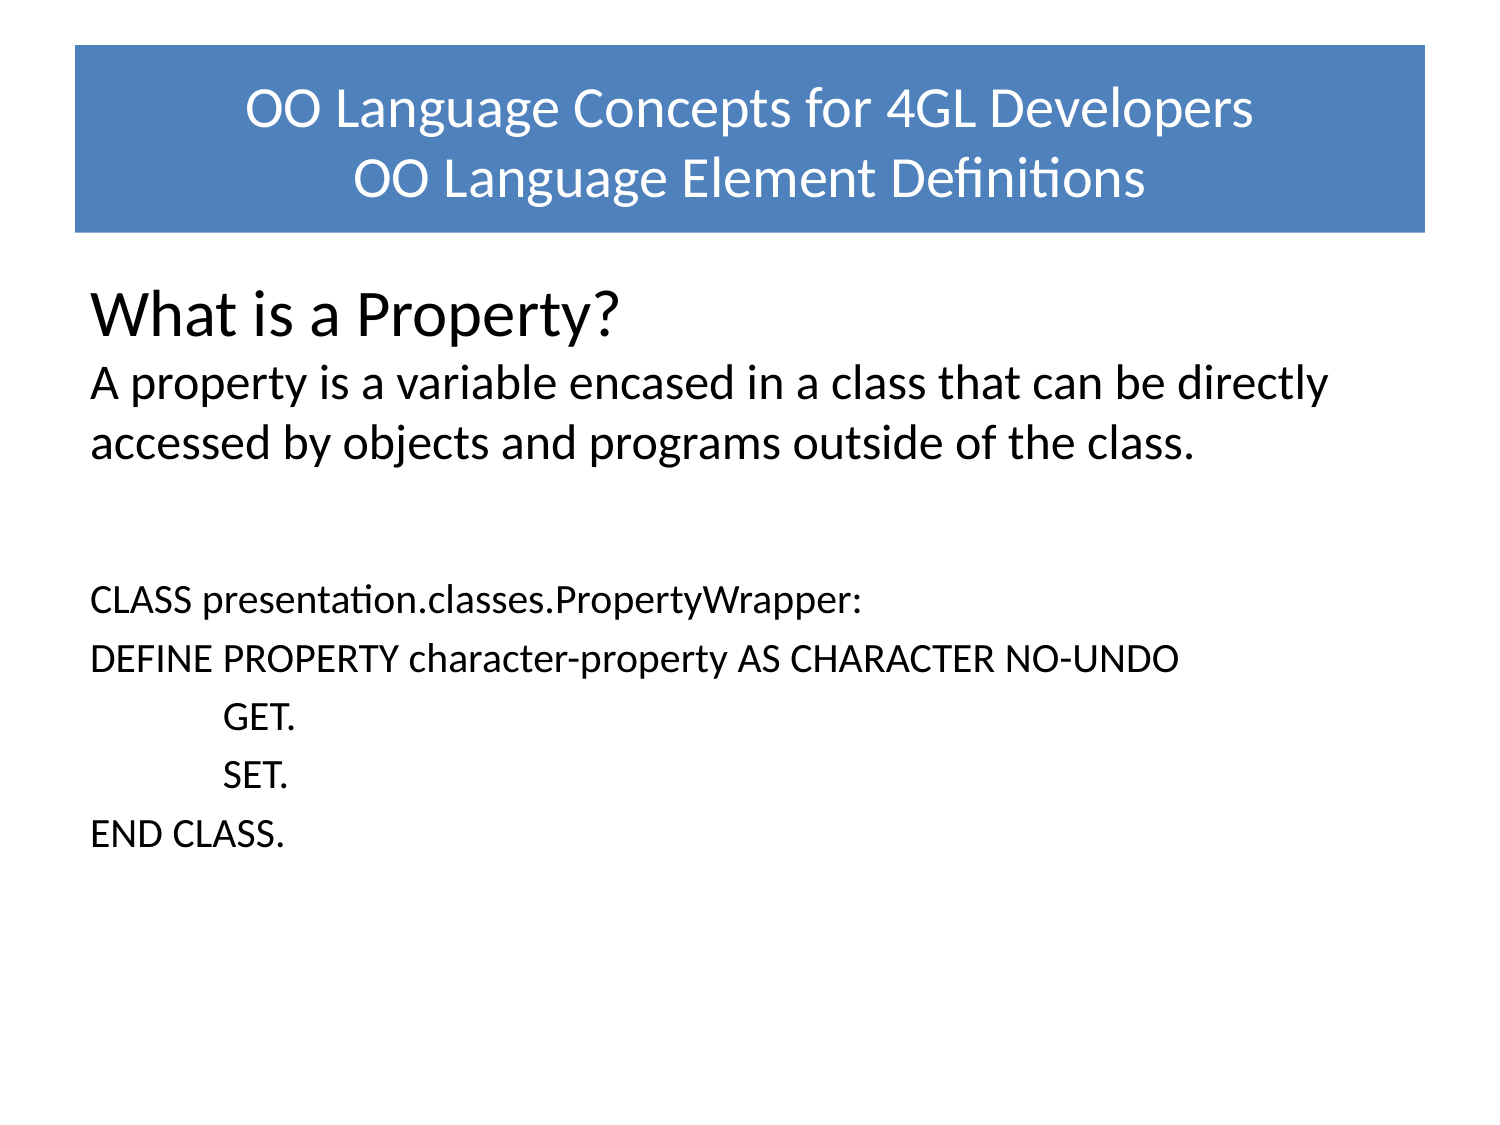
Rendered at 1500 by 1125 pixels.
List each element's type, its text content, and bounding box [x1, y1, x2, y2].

list What is a Property? A property is a variable encased in a class that can be directly accessed by objects and programs outside of the class. CLASS presentation.classes.PropertyWrapper: DEFINE PROPERTY character-property AS CHARACTER NO-UNDO GET. SET. END CLASS. [75, 262, 1425, 1005]
title OO Language Concepts for 4GL Developers OO Language Element Definitions [75, 45, 1425, 233]
